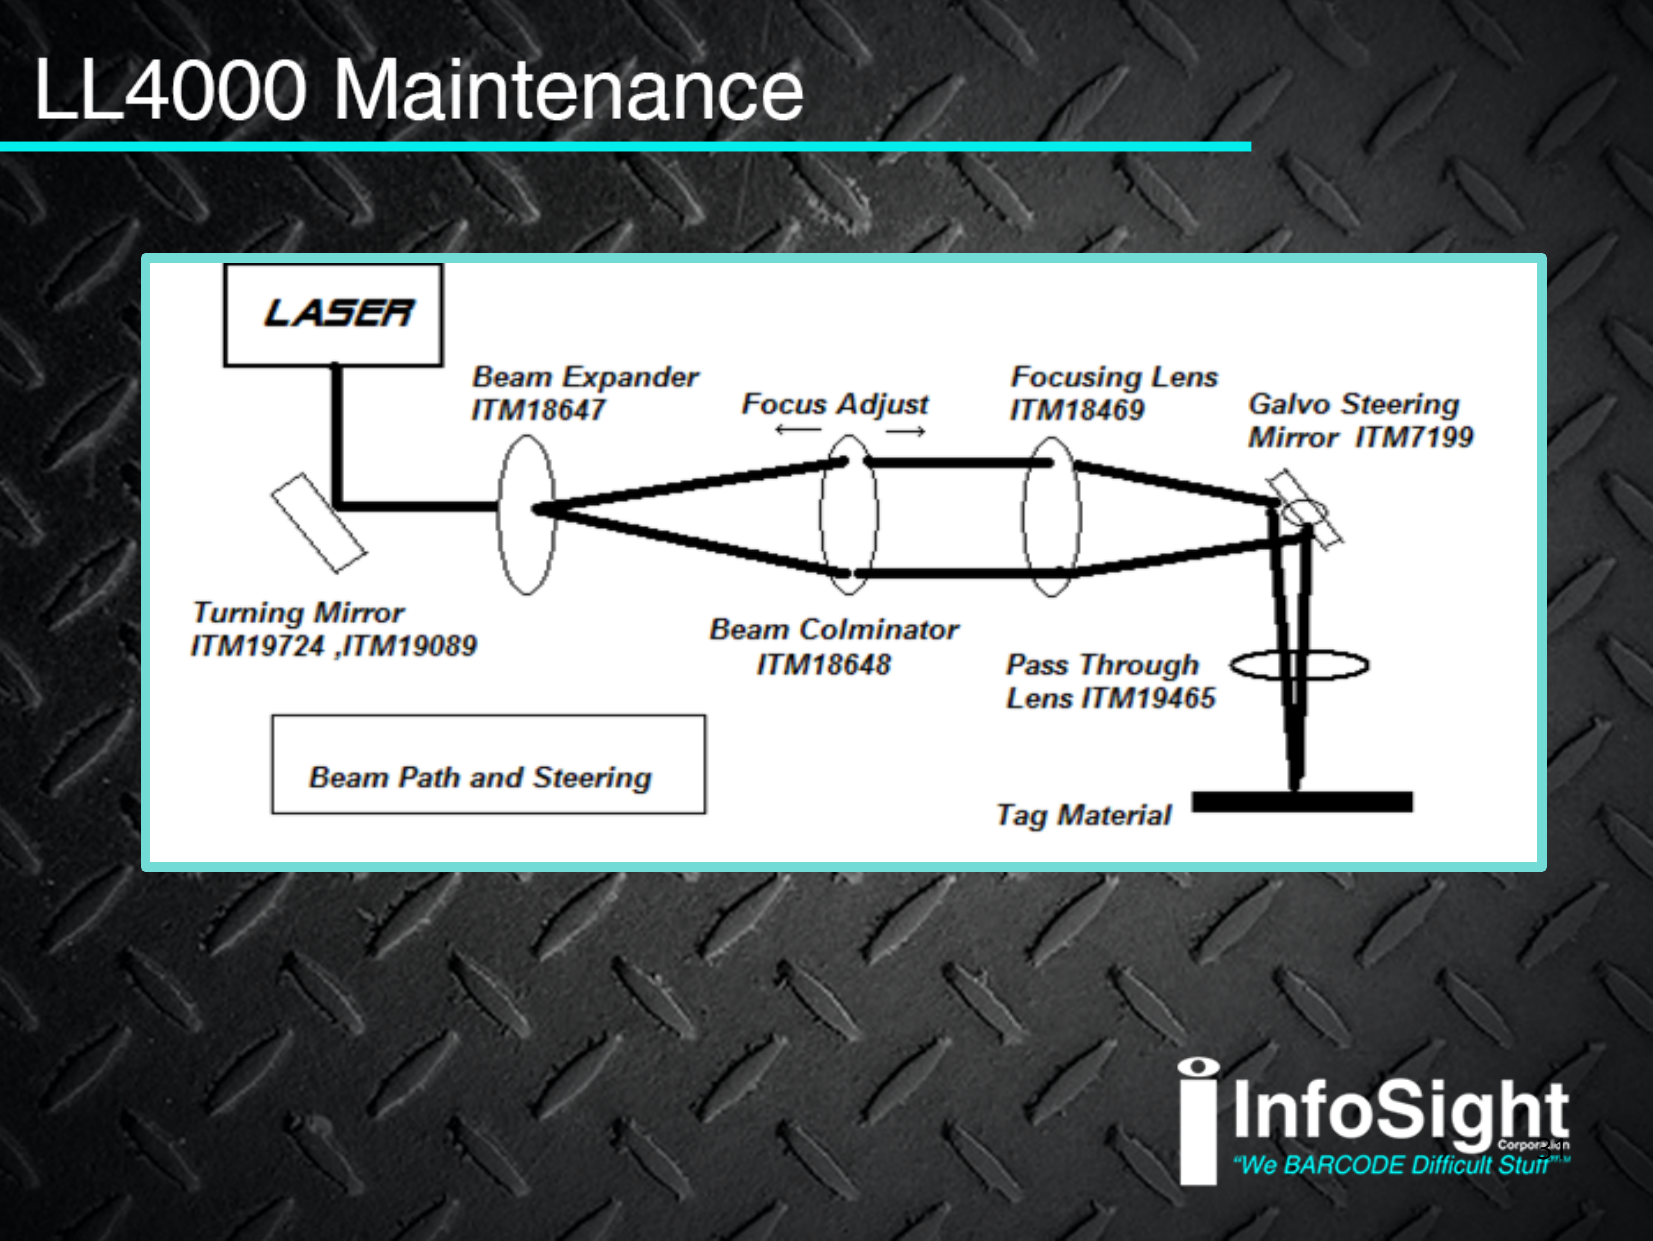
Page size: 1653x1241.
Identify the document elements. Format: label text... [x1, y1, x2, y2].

picture [0, 0, 1653, 1241]
slide_number 31 [1185, 1130, 1570, 1215]
